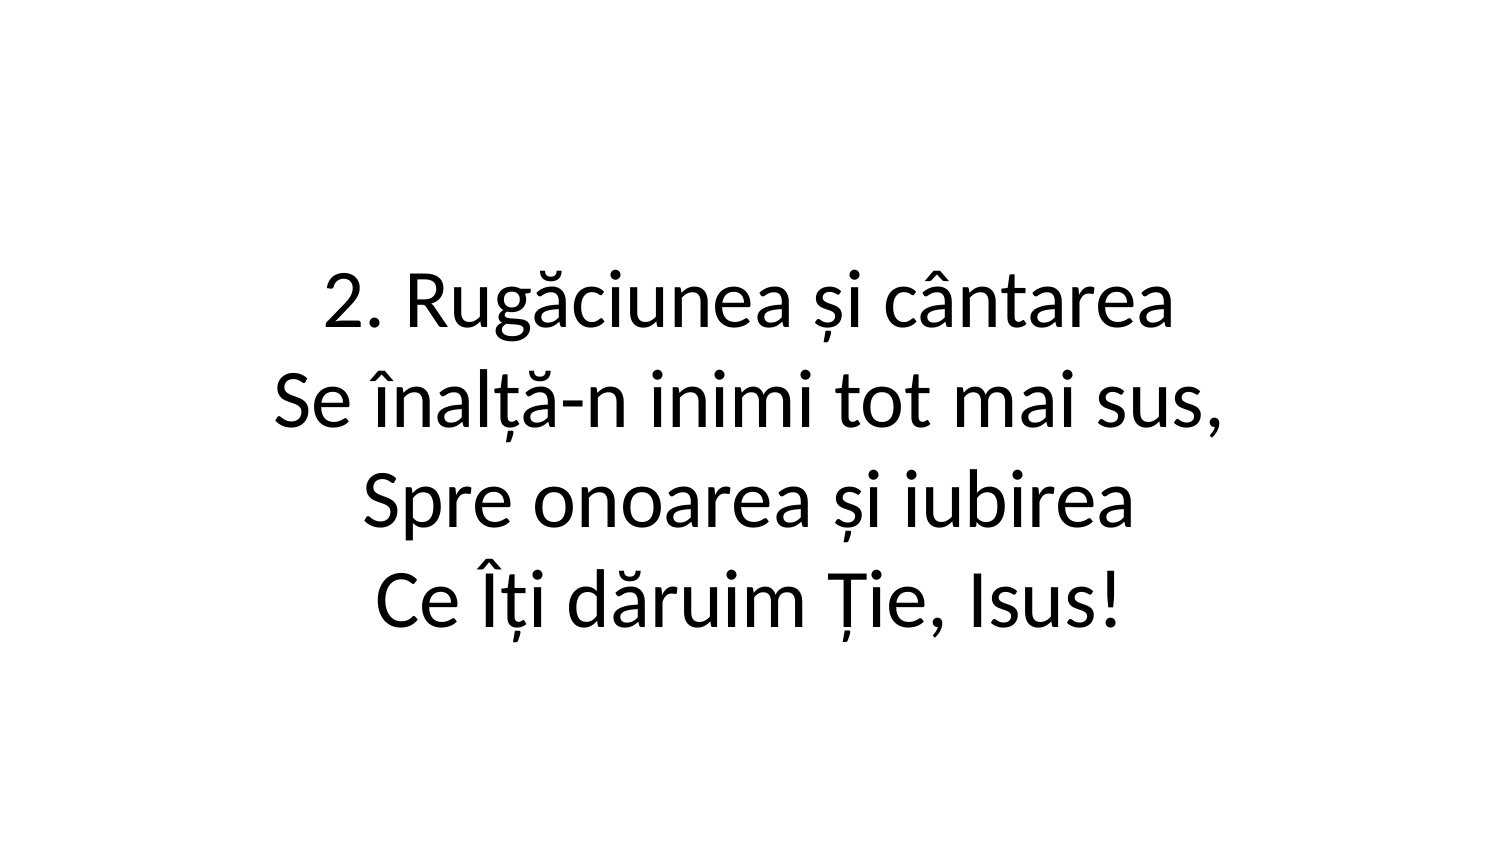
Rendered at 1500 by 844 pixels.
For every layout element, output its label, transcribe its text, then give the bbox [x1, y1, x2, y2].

text_box 2. Rugăciunea și cântarea Se înalță-n inimi tot mai sus, Spre onoarea și iubirea Ce Îți dăruim Ție, Isus! [258, 192, 1242, 652]
